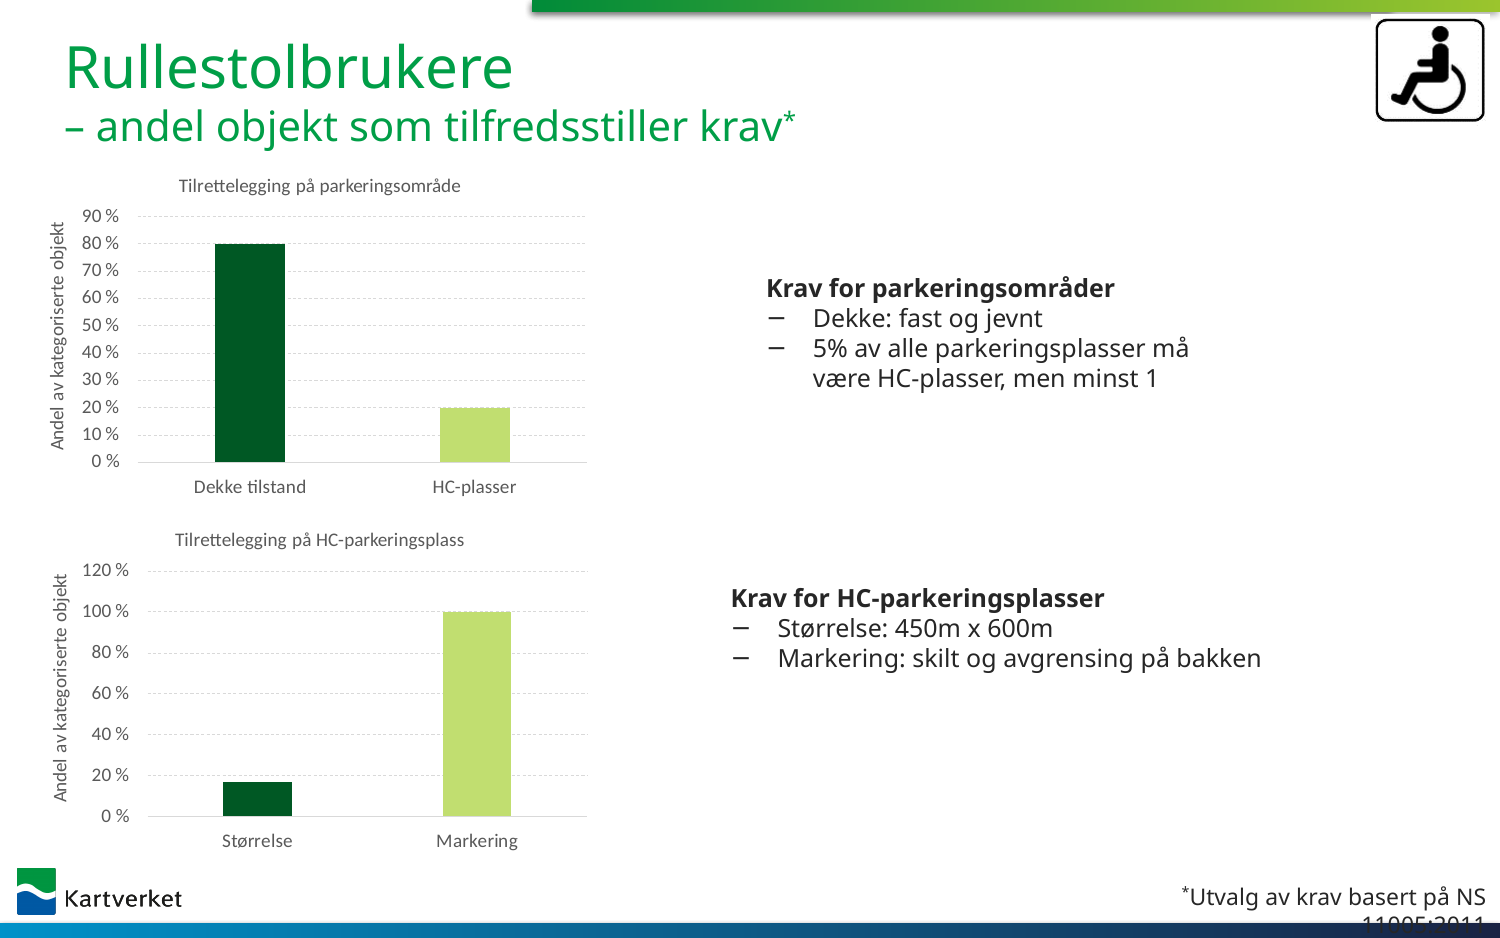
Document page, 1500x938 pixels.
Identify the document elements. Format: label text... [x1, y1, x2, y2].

picture [41, 520, 598, 859]
text_box Krav for parkeringsområder Dekke: fast og jevnt 5% av alle parkeringsplasser må være HC-plasser, men minst 1 [751, 264, 1232, 400]
text_box Rullestolbrukere – andel objekt som tilfredsstiller krav* [49, 23, 1431, 158]
picture [41, 166, 598, 505]
picture [1371, 13, 1491, 127]
text_box Krav for HC-parkeringsplasser Størrelse: 450m x 600m Markering: skilt og avgrensing på bakken [715, 574, 1278, 680]
text_box *Utvalg av krav basert på NS 11005:2011 [1068, 873, 1500, 938]
